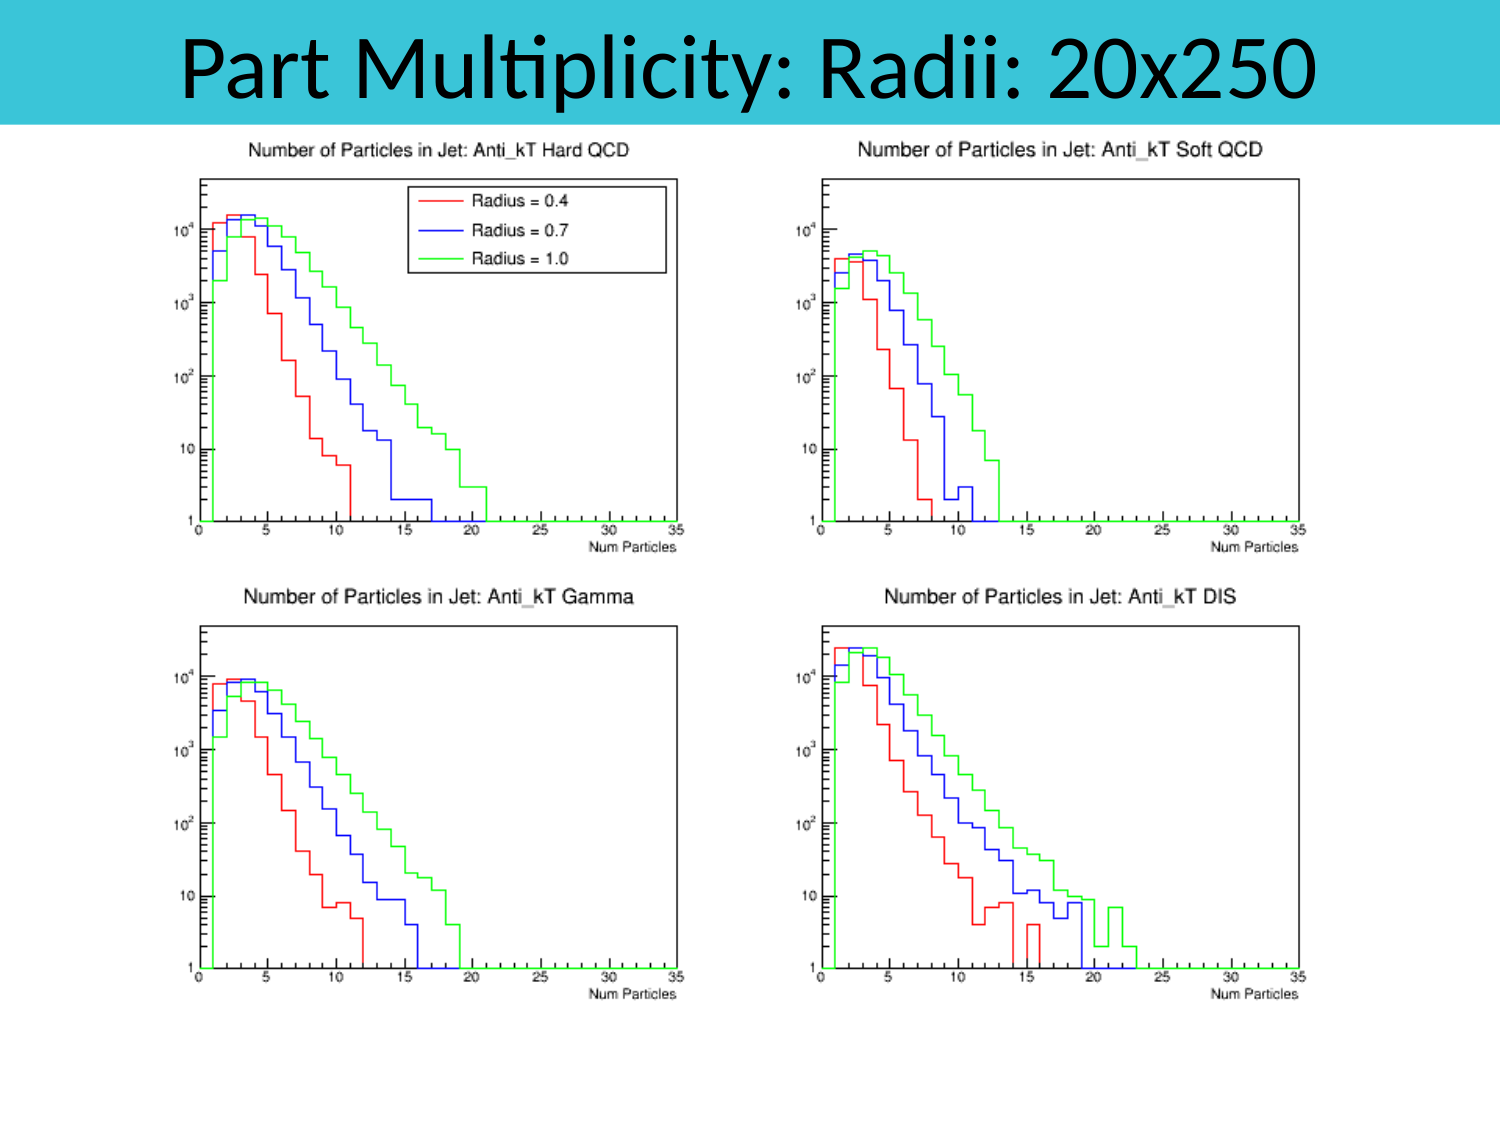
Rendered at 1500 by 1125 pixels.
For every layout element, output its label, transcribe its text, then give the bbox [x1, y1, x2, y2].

text_box Part Multiplicity: Radii: 20x250 [0, 0, 1500, 125]
picture [128, 127, 1372, 1021]
